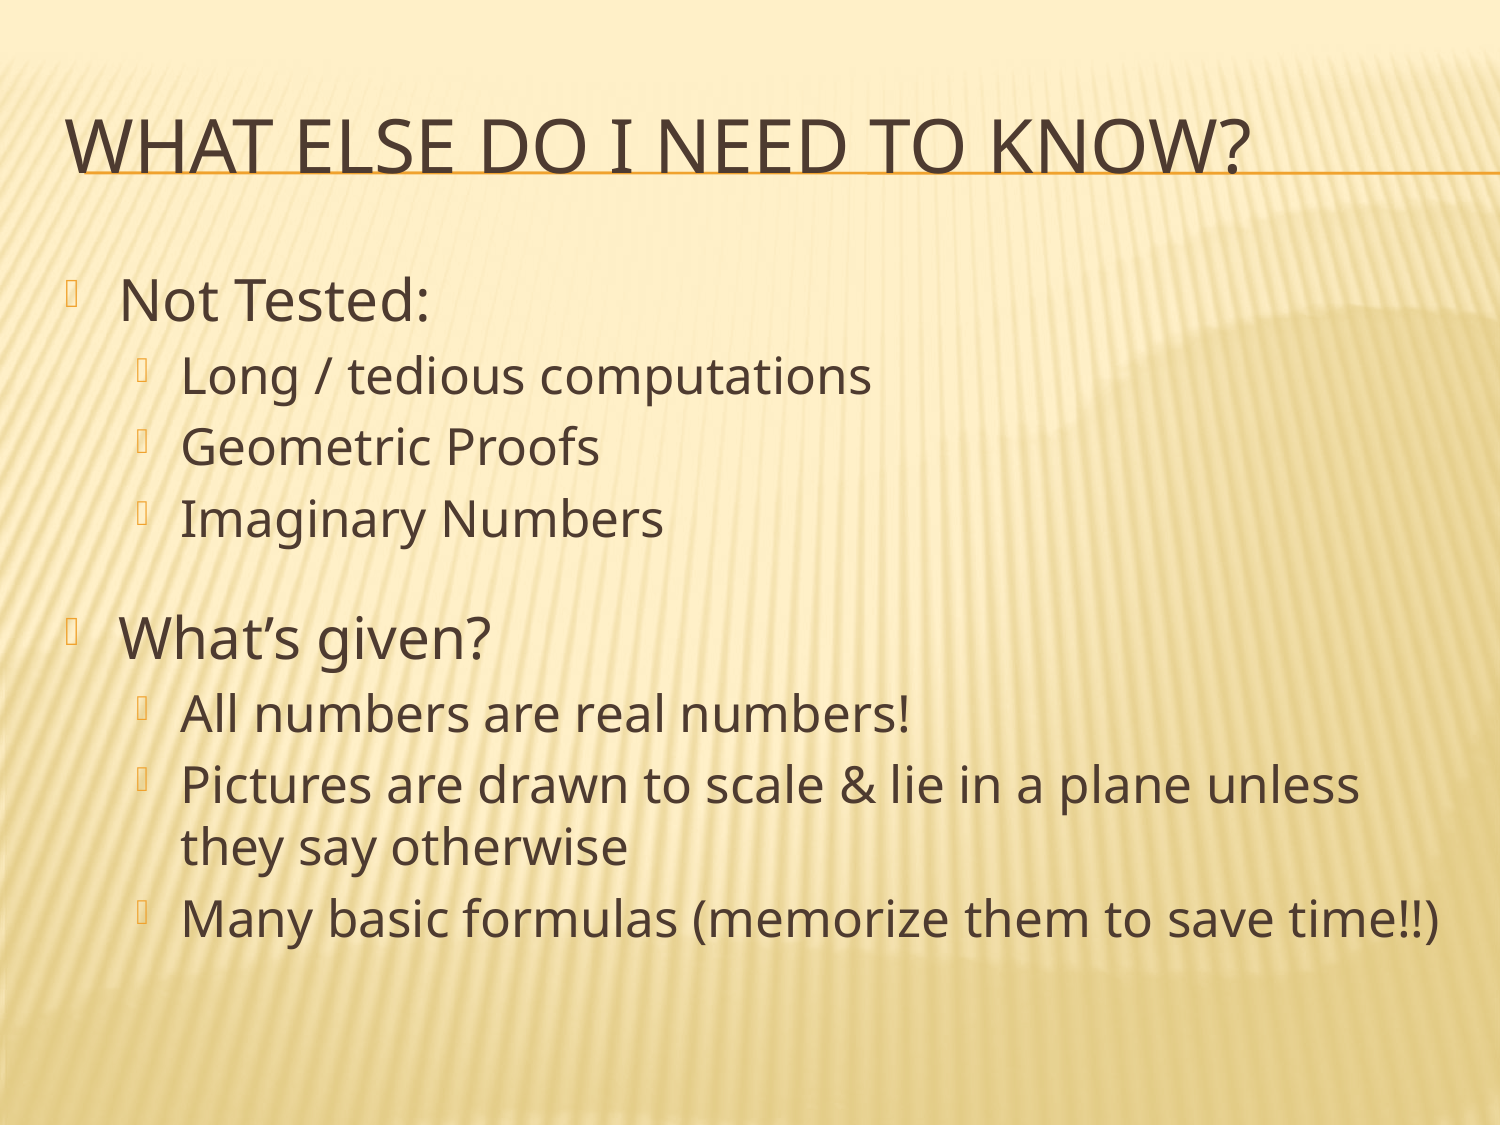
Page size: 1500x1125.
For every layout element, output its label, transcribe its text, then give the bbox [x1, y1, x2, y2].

title What Else do I need to know? [50, 75, 1475, 213]
list Not Tested: Long / tedious computations Geometric Proofs Imaginary Numbers What’s given? All numbers are real numbers! Pictures are drawn to scale & lie in a plane unless they say otherwise Many basic formulas (memorize them to save time!!) [50, 254, 1475, 998]
